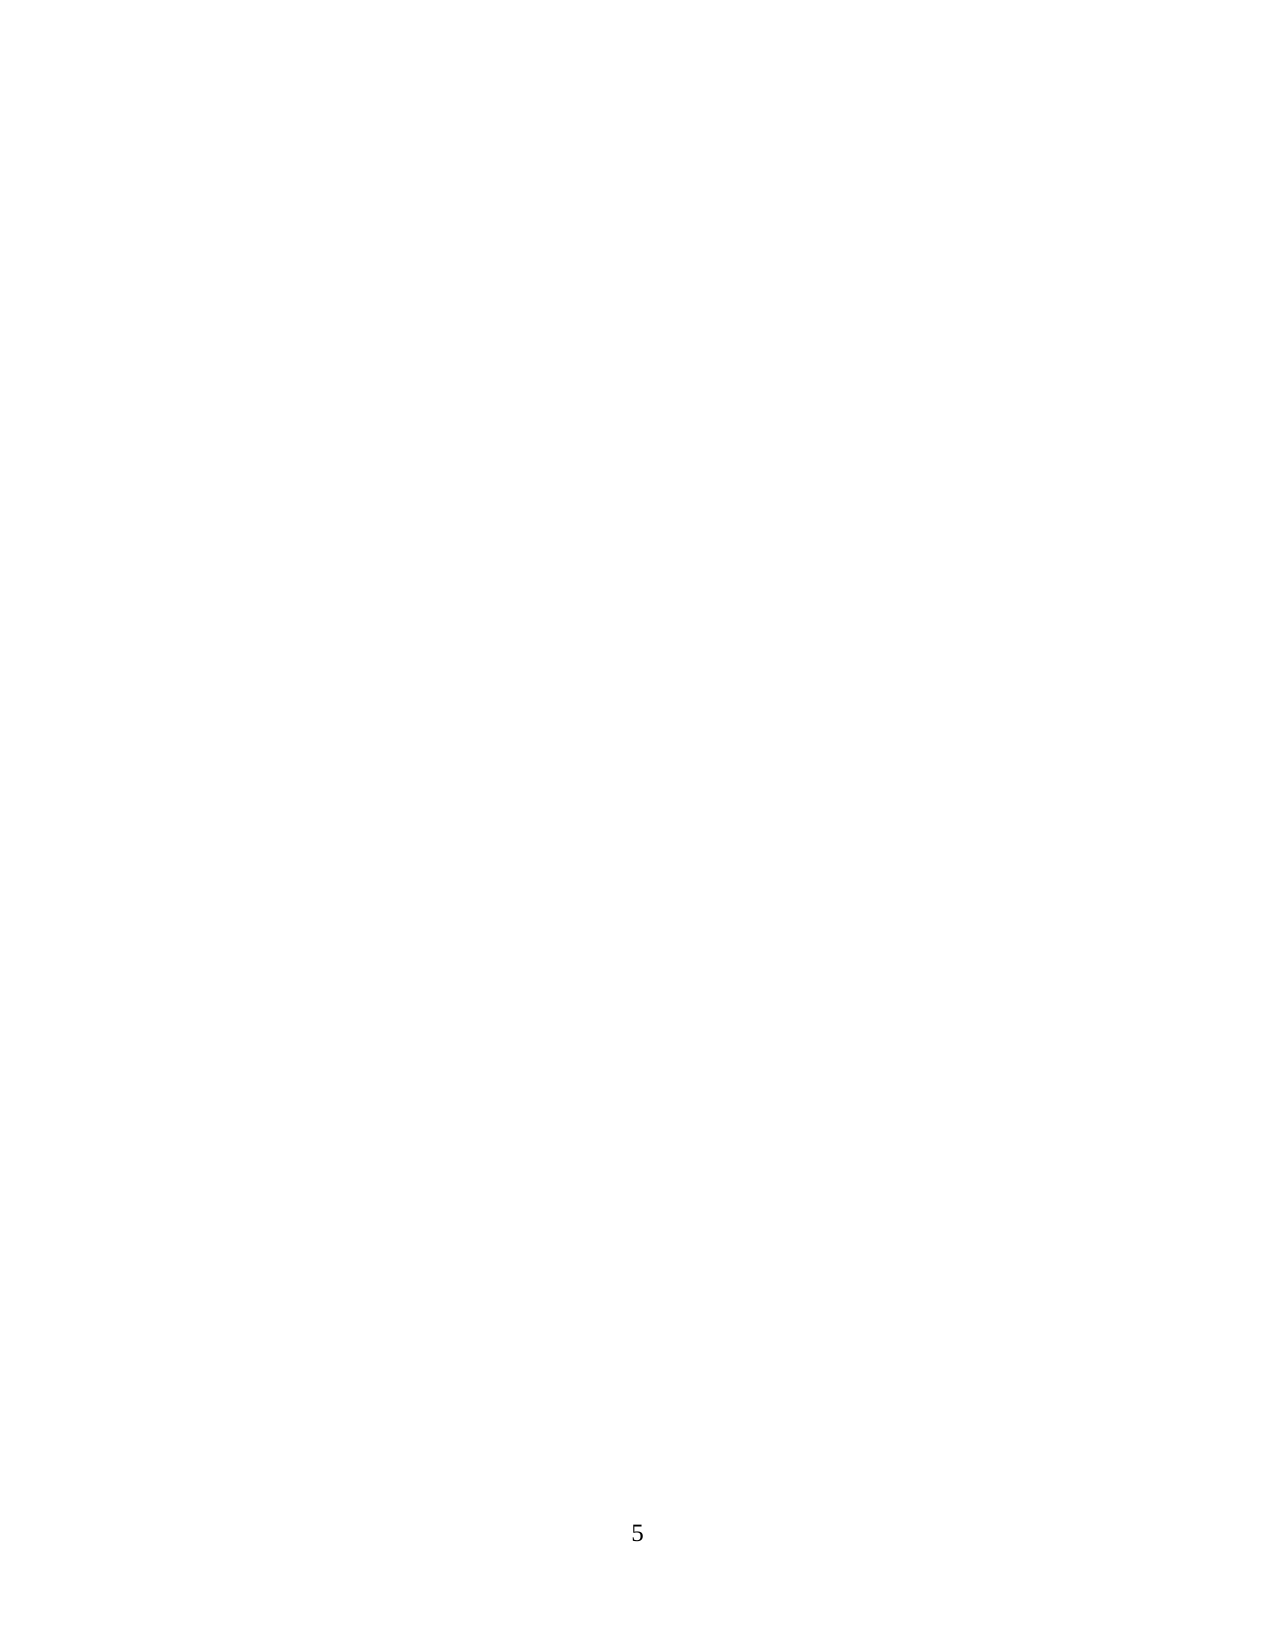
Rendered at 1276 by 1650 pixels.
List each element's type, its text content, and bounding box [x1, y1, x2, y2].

text_box 5 [631, 1518, 644, 1547]
